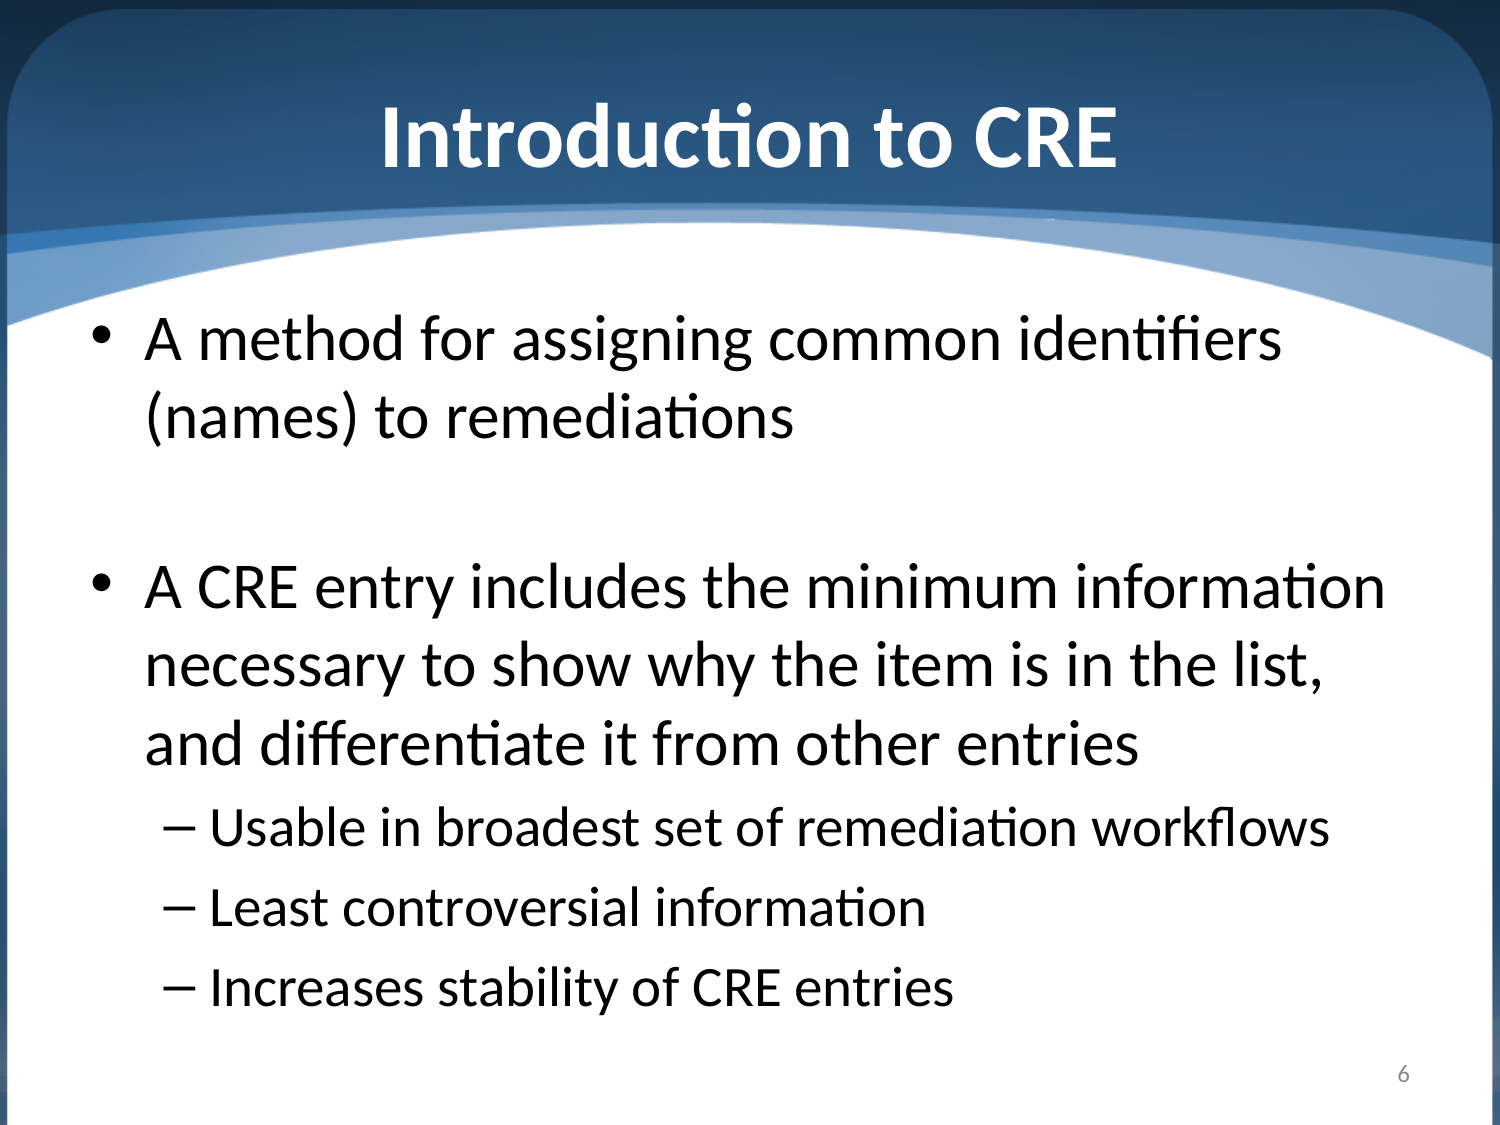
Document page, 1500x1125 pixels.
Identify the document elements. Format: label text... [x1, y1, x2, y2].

list A method for assigning common identifiers (names) to remediations A CRE entry includes the minimum information necessary to show why the item is in the list, and differentiate it from other entries Usable in broadest set of remediation workflows Least controversial information Increases stability of CRE entries [74, 287, 1426, 1038]
slide_number 6 [1074, 1042, 1425, 1103]
title Introduction to CRE [75, 37, 1425, 225]
picture [0, 0, 1500, 1125]
